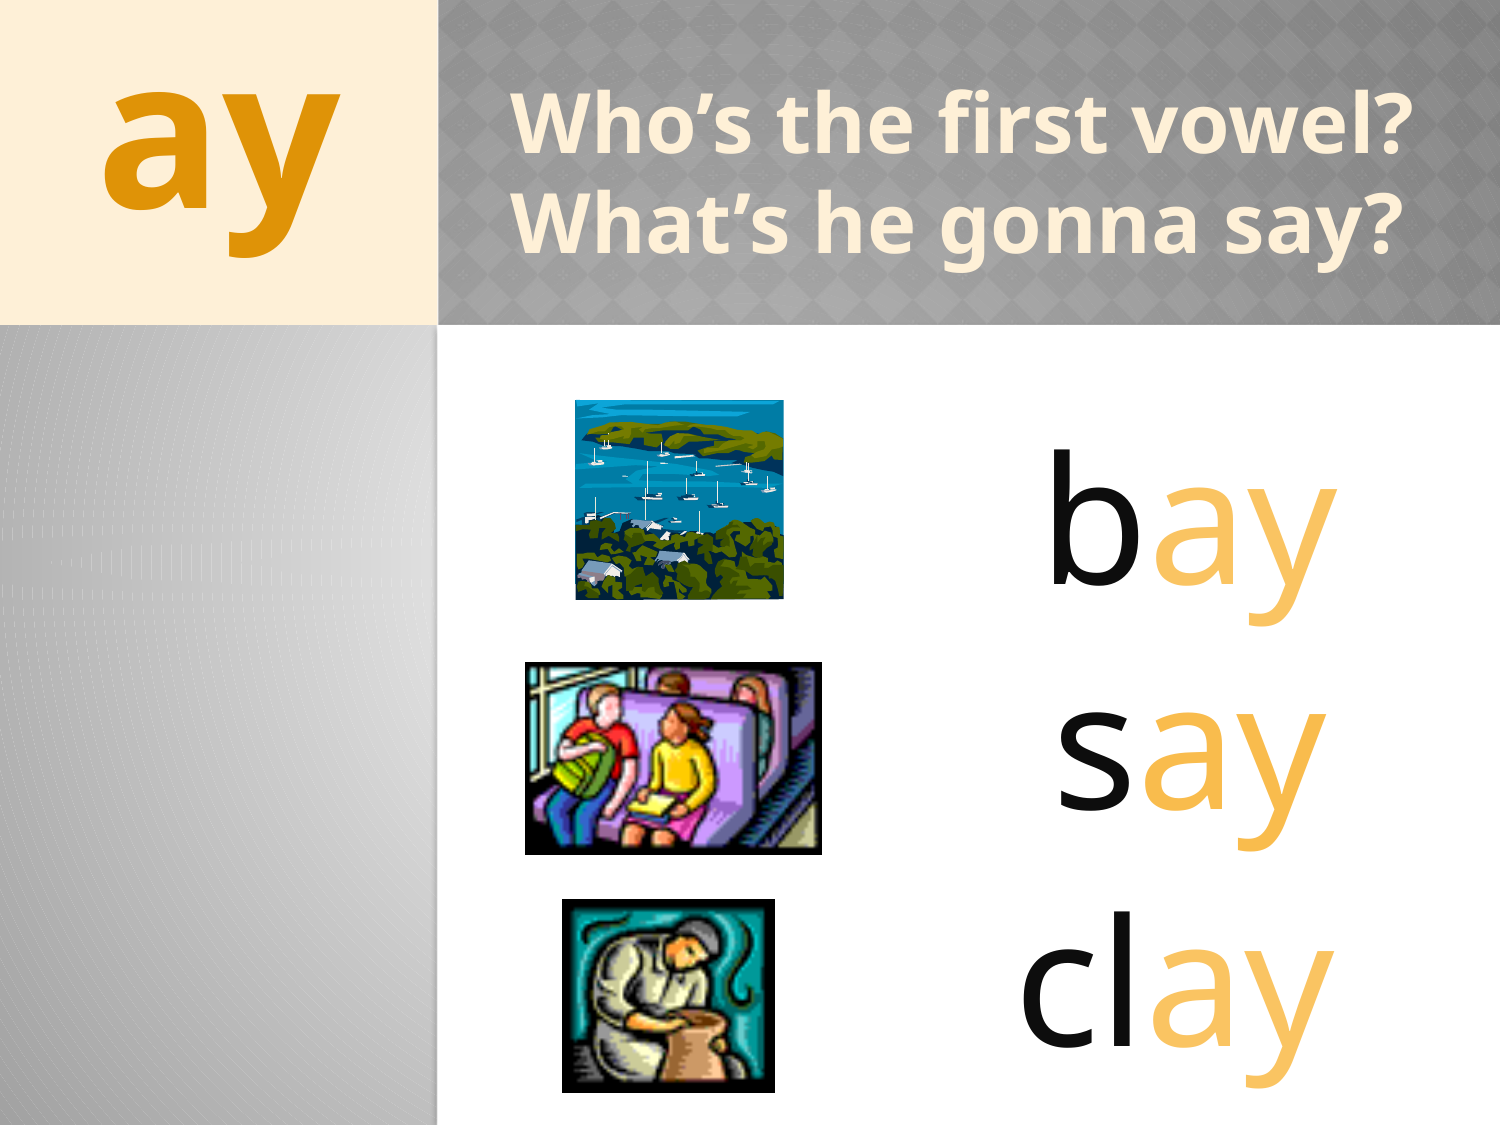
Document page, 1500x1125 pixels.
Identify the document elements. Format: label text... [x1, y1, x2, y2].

subtitle ay [0, 0, 438, 325]
picture [589, 461, 603, 465]
picture [562, 899, 775, 1093]
text_box clay [999, 862, 1375, 1090]
text_box say [1037, 624, 1463, 853]
text_box bay [1025, 399, 1450, 628]
picture [638, 493, 662, 499]
text_box [434, 322, 1500, 1125]
picture [680, 496, 697, 500]
picture [574, 399, 785, 601]
picture [524, 661, 822, 855]
text_box Who’s the first vowel? What’s he gonna say? [495, 62, 1430, 278]
